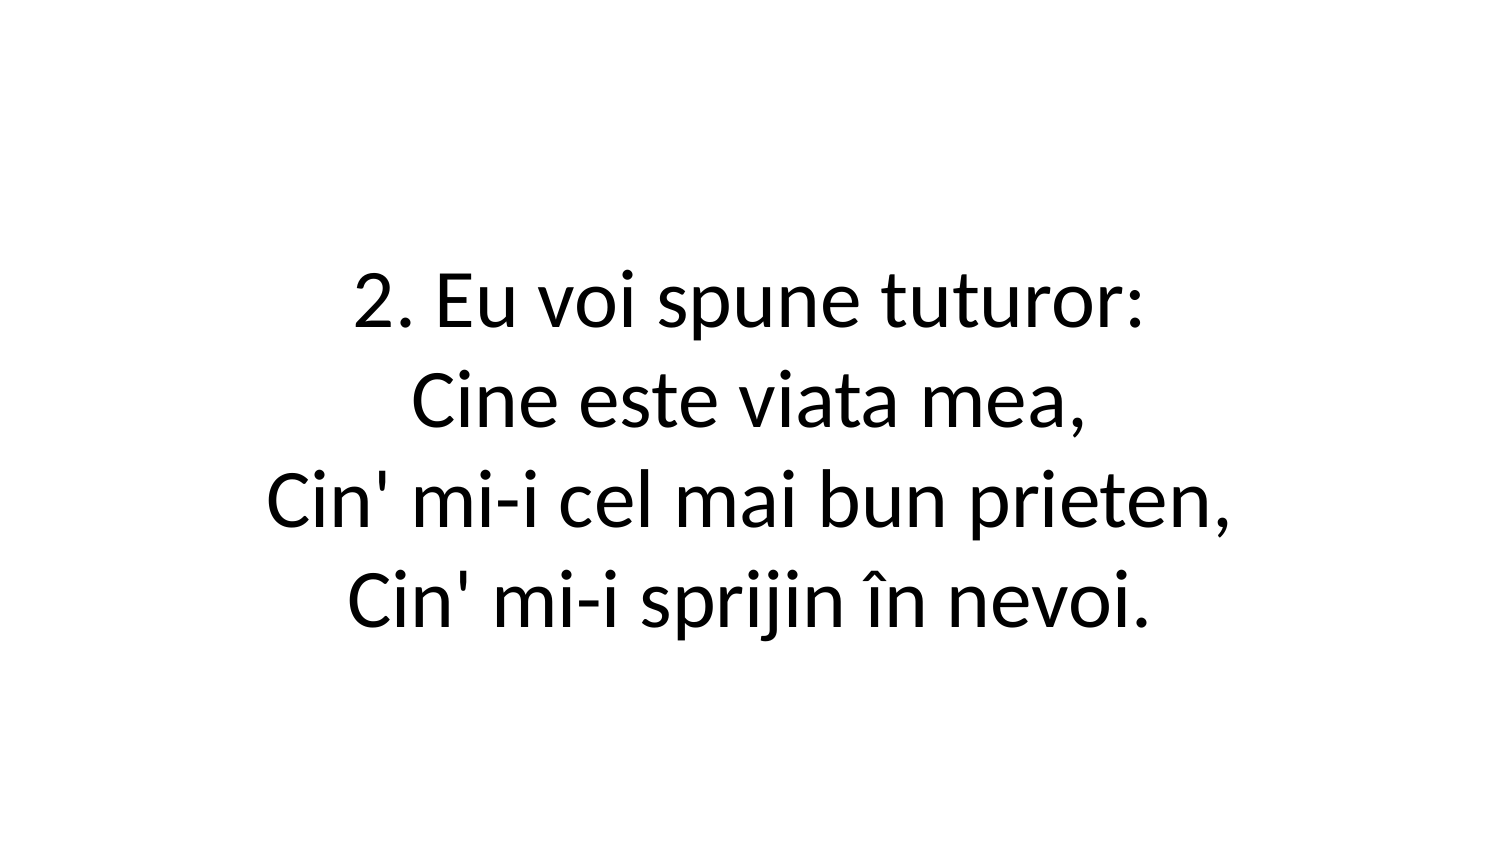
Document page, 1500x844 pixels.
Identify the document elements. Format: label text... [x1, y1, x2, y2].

text_box 2. Eu voi spune tuturor: Cine este viata mea, Cin' mi-i cel mai bun prieten, Cin' mi-i sprijin în nevoi. [251, 192, 1249, 652]
